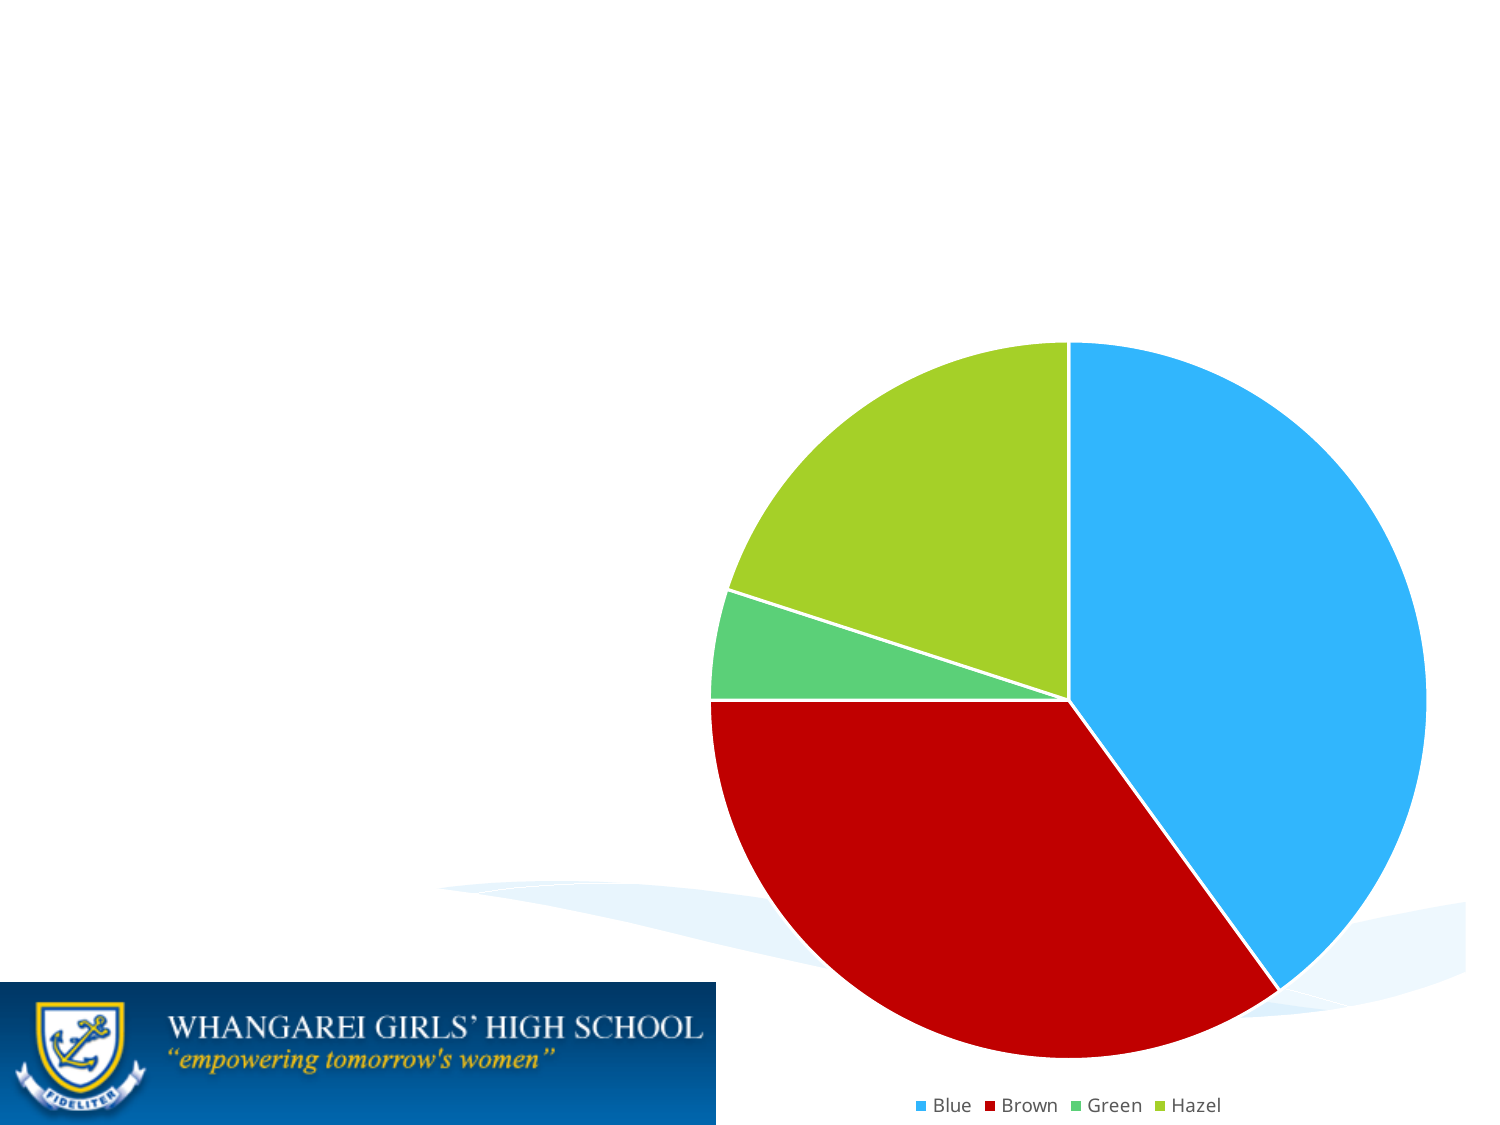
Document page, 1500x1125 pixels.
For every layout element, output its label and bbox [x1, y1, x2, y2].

chart [587, 324, 1500, 1125]
picture [0, 982, 587, 1125]
